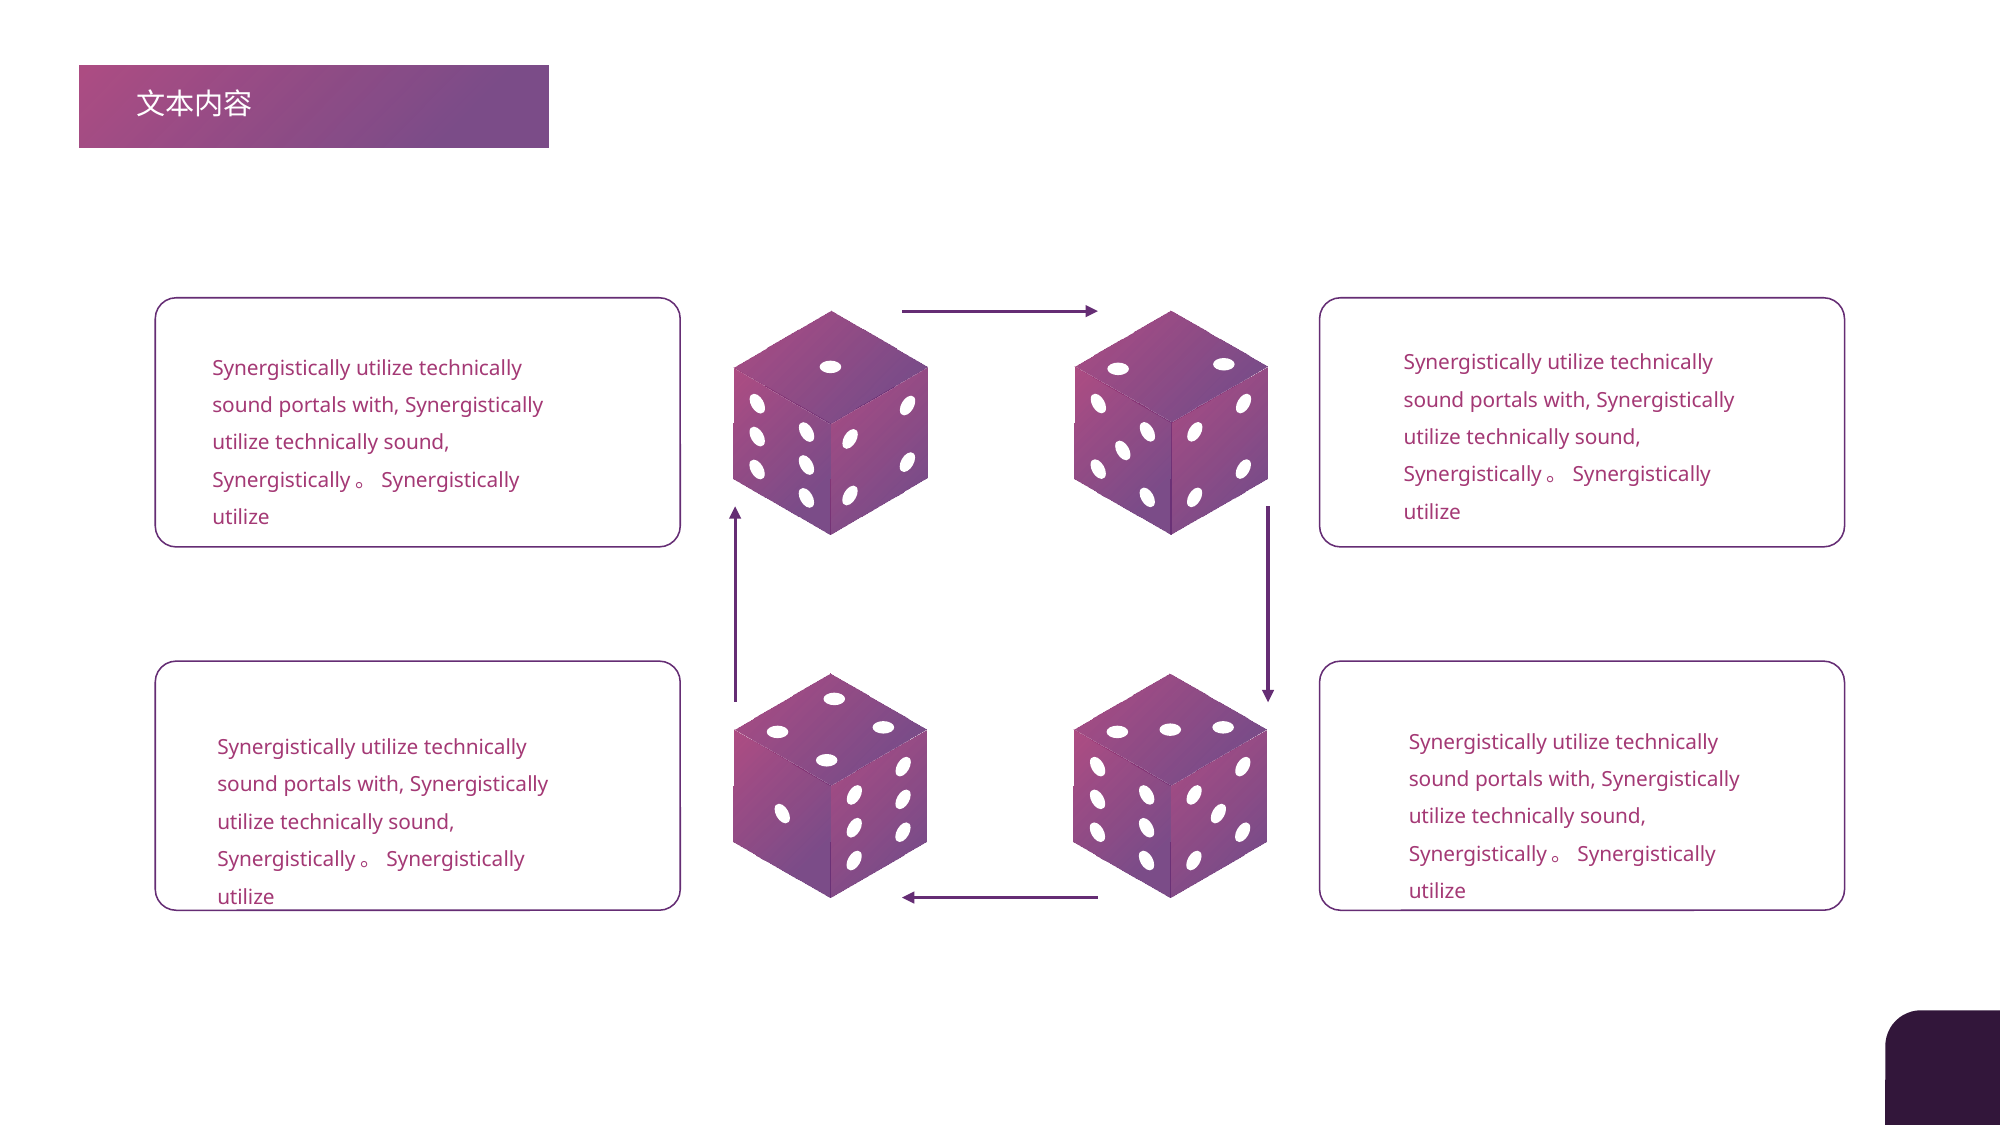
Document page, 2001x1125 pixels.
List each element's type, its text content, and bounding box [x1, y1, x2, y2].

text_box [1212, 721, 1234, 734]
text_box [732, 369, 829, 535]
text_box [1235, 756, 1251, 777]
text_box [155, 661, 681, 911]
text_box [798, 422, 815, 442]
text_box Synergistically utilize technically sound portals with, Synergistically utilize technically sound, Synergistically。Synergistically utilize [1403, 336, 1768, 524]
text_box Synergistically utilize technically sound portals with, Synergistically utilize technically sound, Synergistically。Synergistically utilize [1408, 715, 1773, 904]
text_box [1235, 393, 1252, 414]
text_box Synergistically utilize technically sound portals with, Synergistically utilize technically sound, Synergistically。Synergistically utilize [212, 341, 576, 529]
text_box [749, 459, 765, 480]
text_box [1138, 850, 1155, 871]
text_box [895, 789, 911, 810]
text_box [774, 803, 790, 824]
text_box [798, 455, 815, 475]
text_box [899, 452, 916, 473]
text_box [1235, 459, 1251, 479]
text_box [79, 65, 549, 148]
text_box [1072, 727, 1172, 900]
text_box [1172, 364, 1269, 535]
text_box [895, 756, 911, 777]
text_box [1106, 725, 1129, 739]
text_box [872, 721, 895, 734]
text_box [155, 297, 681, 547]
text_box [1107, 362, 1129, 376]
text_box [766, 725, 789, 739]
text_box [846, 817, 862, 838]
text_box [1319, 661, 1845, 911]
text_box Synergistically utilize technically sound portals with, Synergistically utilize technically sound, Synergistically。Synergistically utilize [217, 721, 581, 909]
text_box [1139, 422, 1156, 442]
text_box [1074, 672, 1266, 783]
text_box [1235, 822, 1251, 843]
text_box [1089, 789, 1106, 810]
text_box [732, 727, 832, 900]
text_box [1139, 487, 1155, 508]
text_box [1319, 297, 1845, 547]
text_box [823, 692, 846, 706]
text_box [1187, 422, 1203, 442]
text_box [1090, 393, 1107, 414]
text_box [749, 426, 765, 447]
text_box [1213, 358, 1235, 371]
text_box [842, 485, 858, 506]
text_box [1186, 850, 1202, 871]
text_box [846, 785, 862, 805]
text_box [731, 309, 930, 425]
text_box [895, 822, 911, 843]
text_box [734, 672, 927, 783]
text_box [829, 368, 929, 537]
text_box [846, 850, 862, 871]
text_box 文本内容 [121, 82, 487, 129]
text_box [1186, 785, 1202, 805]
text_box [798, 488, 815, 508]
text_box [1089, 756, 1106, 777]
text_box [1115, 440, 1131, 461]
text_box [1089, 822, 1106, 843]
text_box [1171, 727, 1268, 898]
text_box [1138, 817, 1155, 838]
text_box [1139, 785, 1155, 805]
text_box [1159, 723, 1182, 736]
text_box [899, 395, 916, 416]
text_box [842, 429, 858, 449]
text_box [749, 393, 766, 414]
text_box [1210, 803, 1226, 824]
text_box [1187, 487, 1203, 508]
text_box [1075, 309, 1267, 420]
text_box [815, 754, 838, 767]
text_box [831, 727, 928, 898]
text_box [819, 360, 842, 374]
text_box [1073, 364, 1173, 537]
text_box [1090, 459, 1106, 479]
